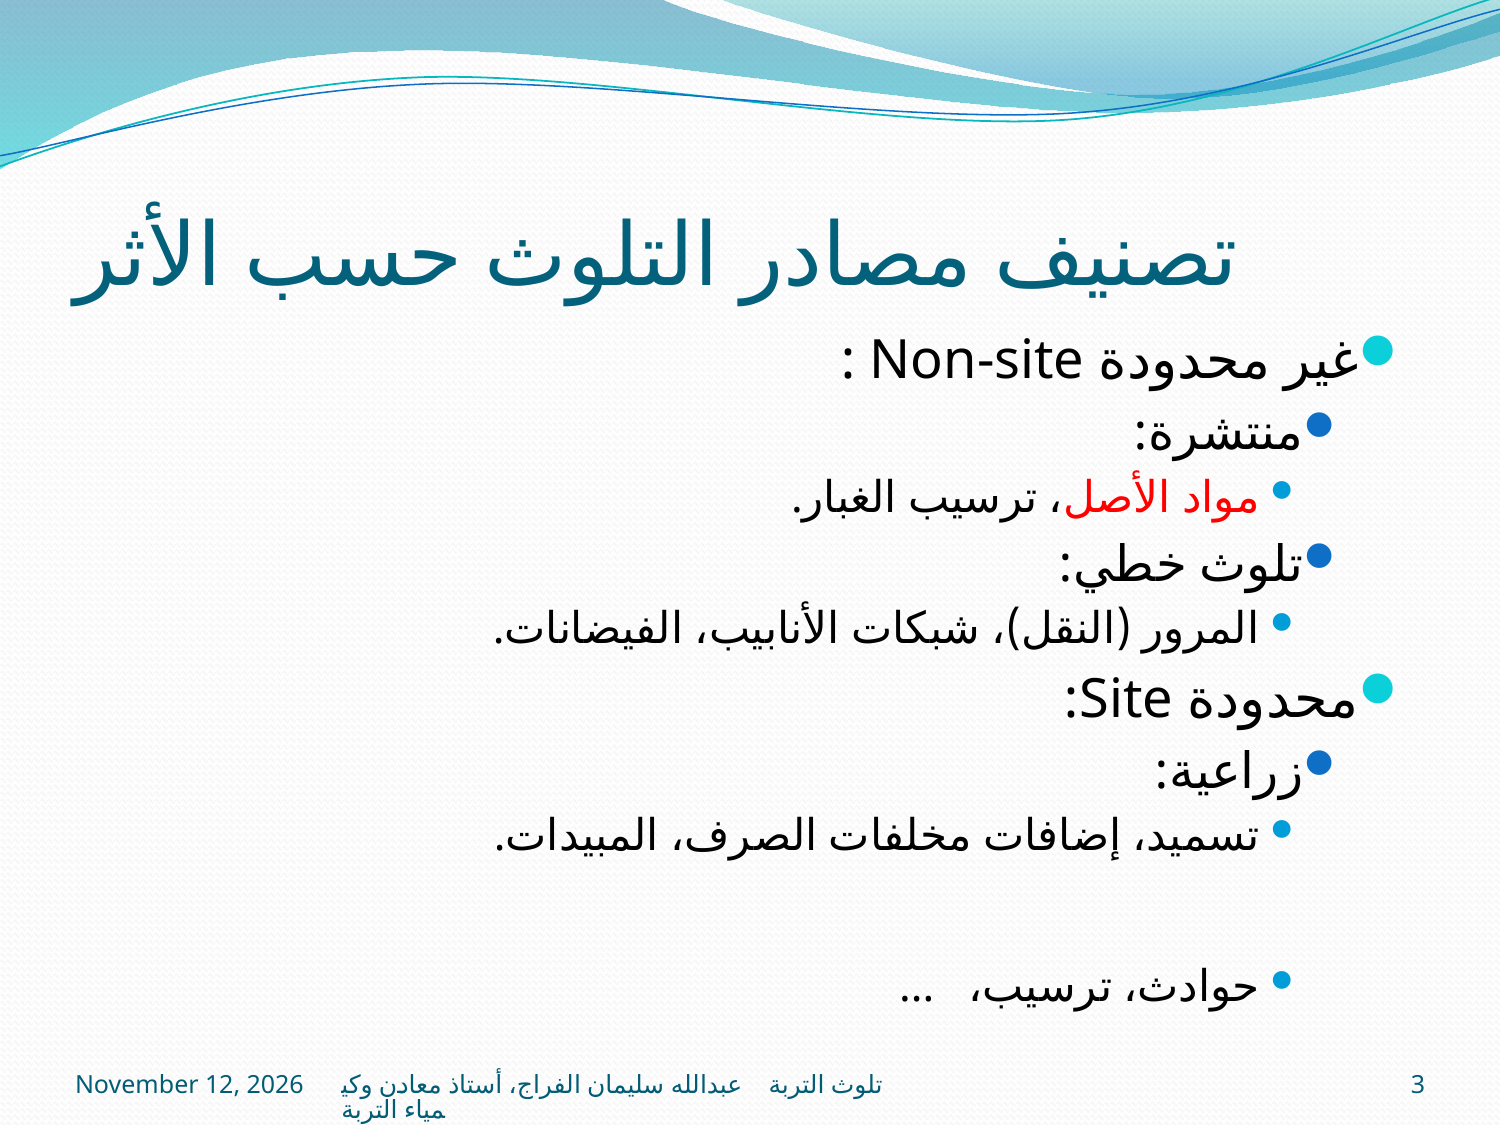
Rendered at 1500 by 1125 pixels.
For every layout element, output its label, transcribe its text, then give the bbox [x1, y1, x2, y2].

slide_number 01/جمادى الأولى/1435 [75, 1042, 425, 1103]
title تصنيف مصادر التلوث حسب الأثر [75, 115, 1425, 303]
list غير محدودة Non-site : منتشرة: مواد الأصل، ترسيب الغبار. تلوث خطي: المرور (النقل)، شبكات الأنابيب، الفيضانات. محدودة Site: زراعية: تسميد، إضافات مخلفات الصرف، المبيدات. حوادث، ترسيب، ... [75, 317, 1425, 1038]
footer تلوث التربة عبدالله سليمان الفراج، أستاذ معادن وكيمياء التربة [437, 1042, 988, 1103]
slide_number 3 [1299, 1042, 1425, 1103]
